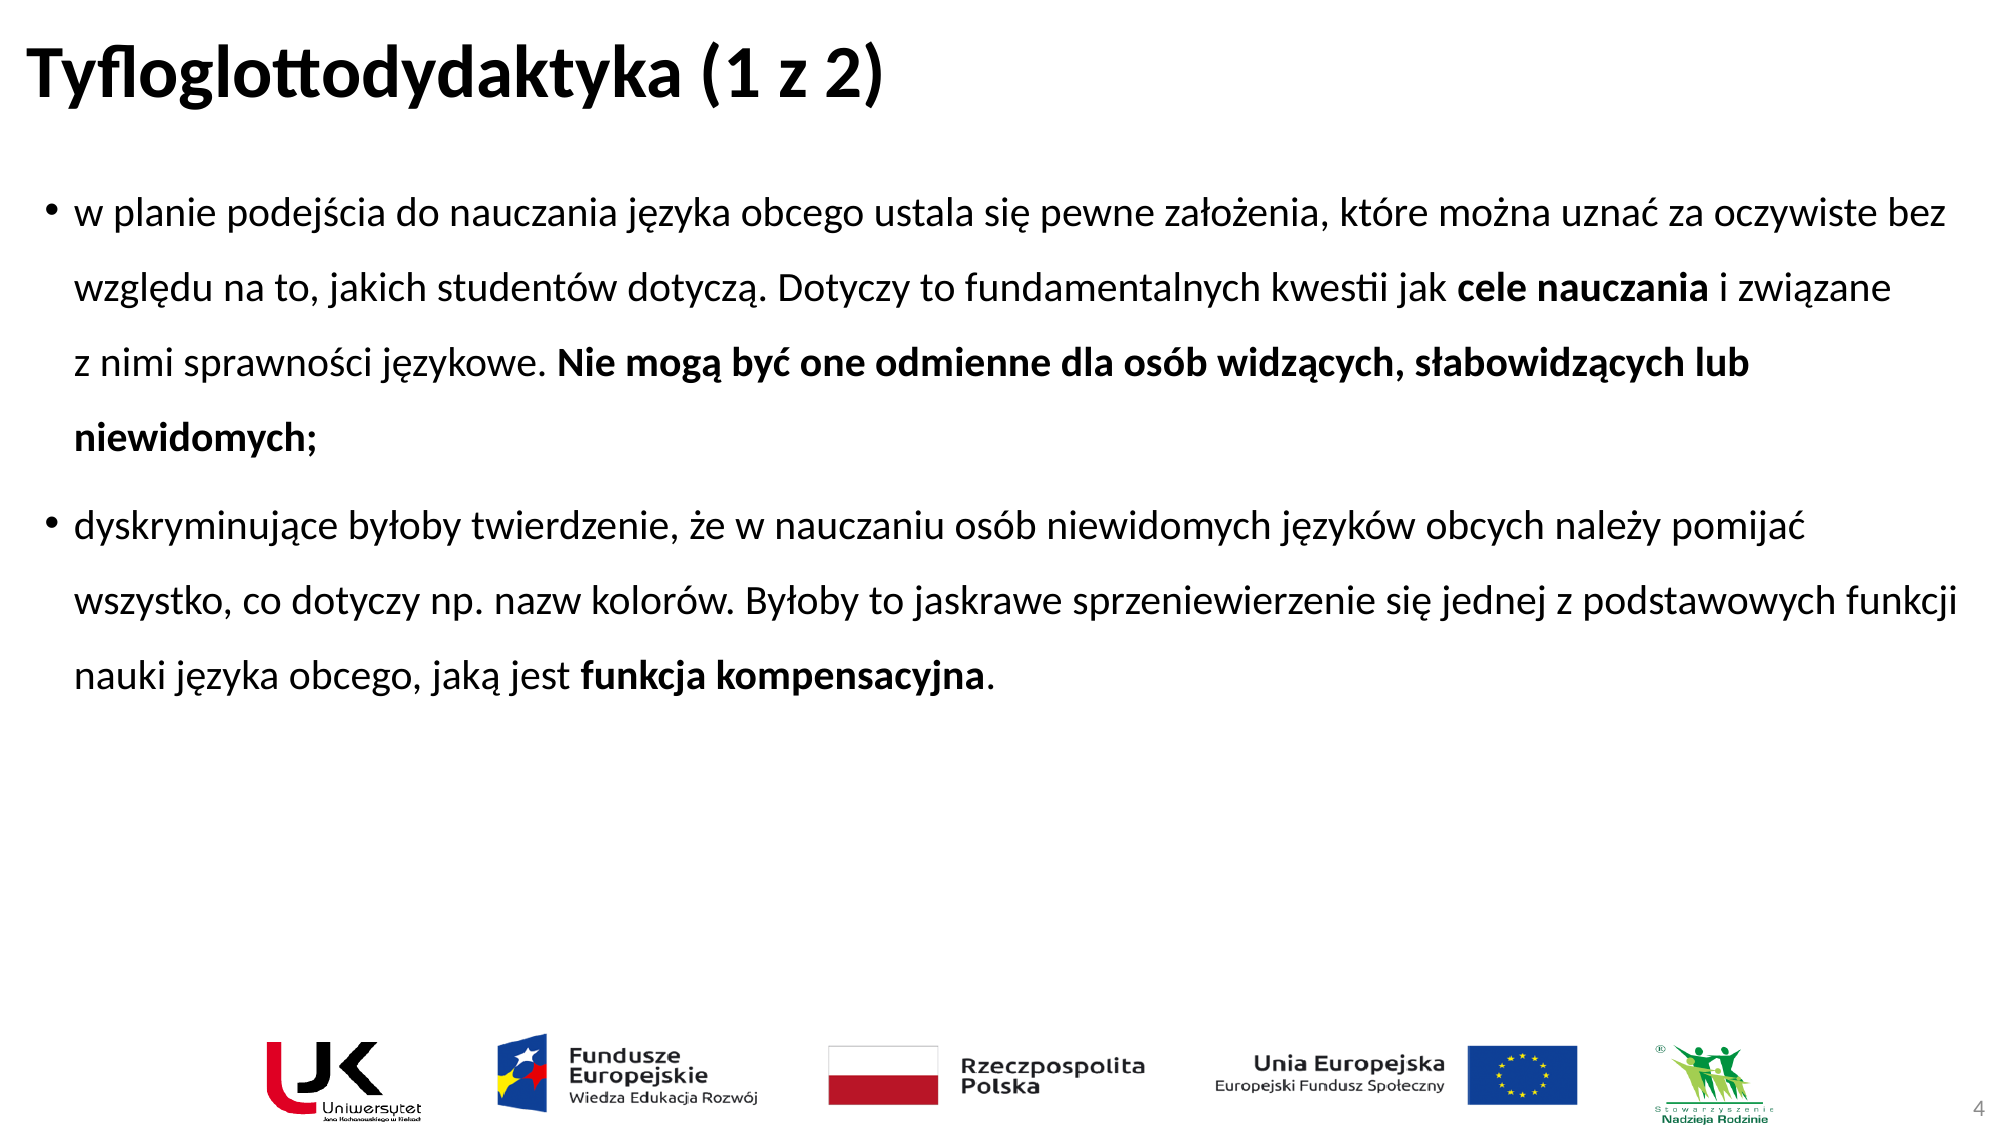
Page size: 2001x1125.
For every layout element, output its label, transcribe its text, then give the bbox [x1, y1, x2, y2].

list w planie podejścia do nauczania języka obcego ustala się pewne założenia, które można uznać za oczywiste bez względu na to, jakich studentów dotyczą. Dotyczy to fundamentalnych kwestii jak cele nauczania i związane z nimi sprawności językowe. Nie mogą być one odmienne dla osób widzących, słabowidzących lub niewidomych; dyskryminujące byłoby twierdzenie, że w nauczaniu osób niewidomych języków obcych należy pomijać wszystko, co dotyczy np. nazw kolorów. Byłoby to jaskrawe sprzeniewierzenie się jednej z podstawowych funkcji nauki języka obcego, jaką jest funkcja kompensacyjna. [0, 159, 1969, 716]
title Tyfloglottodydaktyka (1 z 2) [26, 0, 1552, 135]
slide_number 4 [1832, 1089, 2000, 1125]
picture [1655, 1044, 1774, 1125]
picture [266, 1042, 421, 1122]
picture [463, 1004, 1613, 1125]
